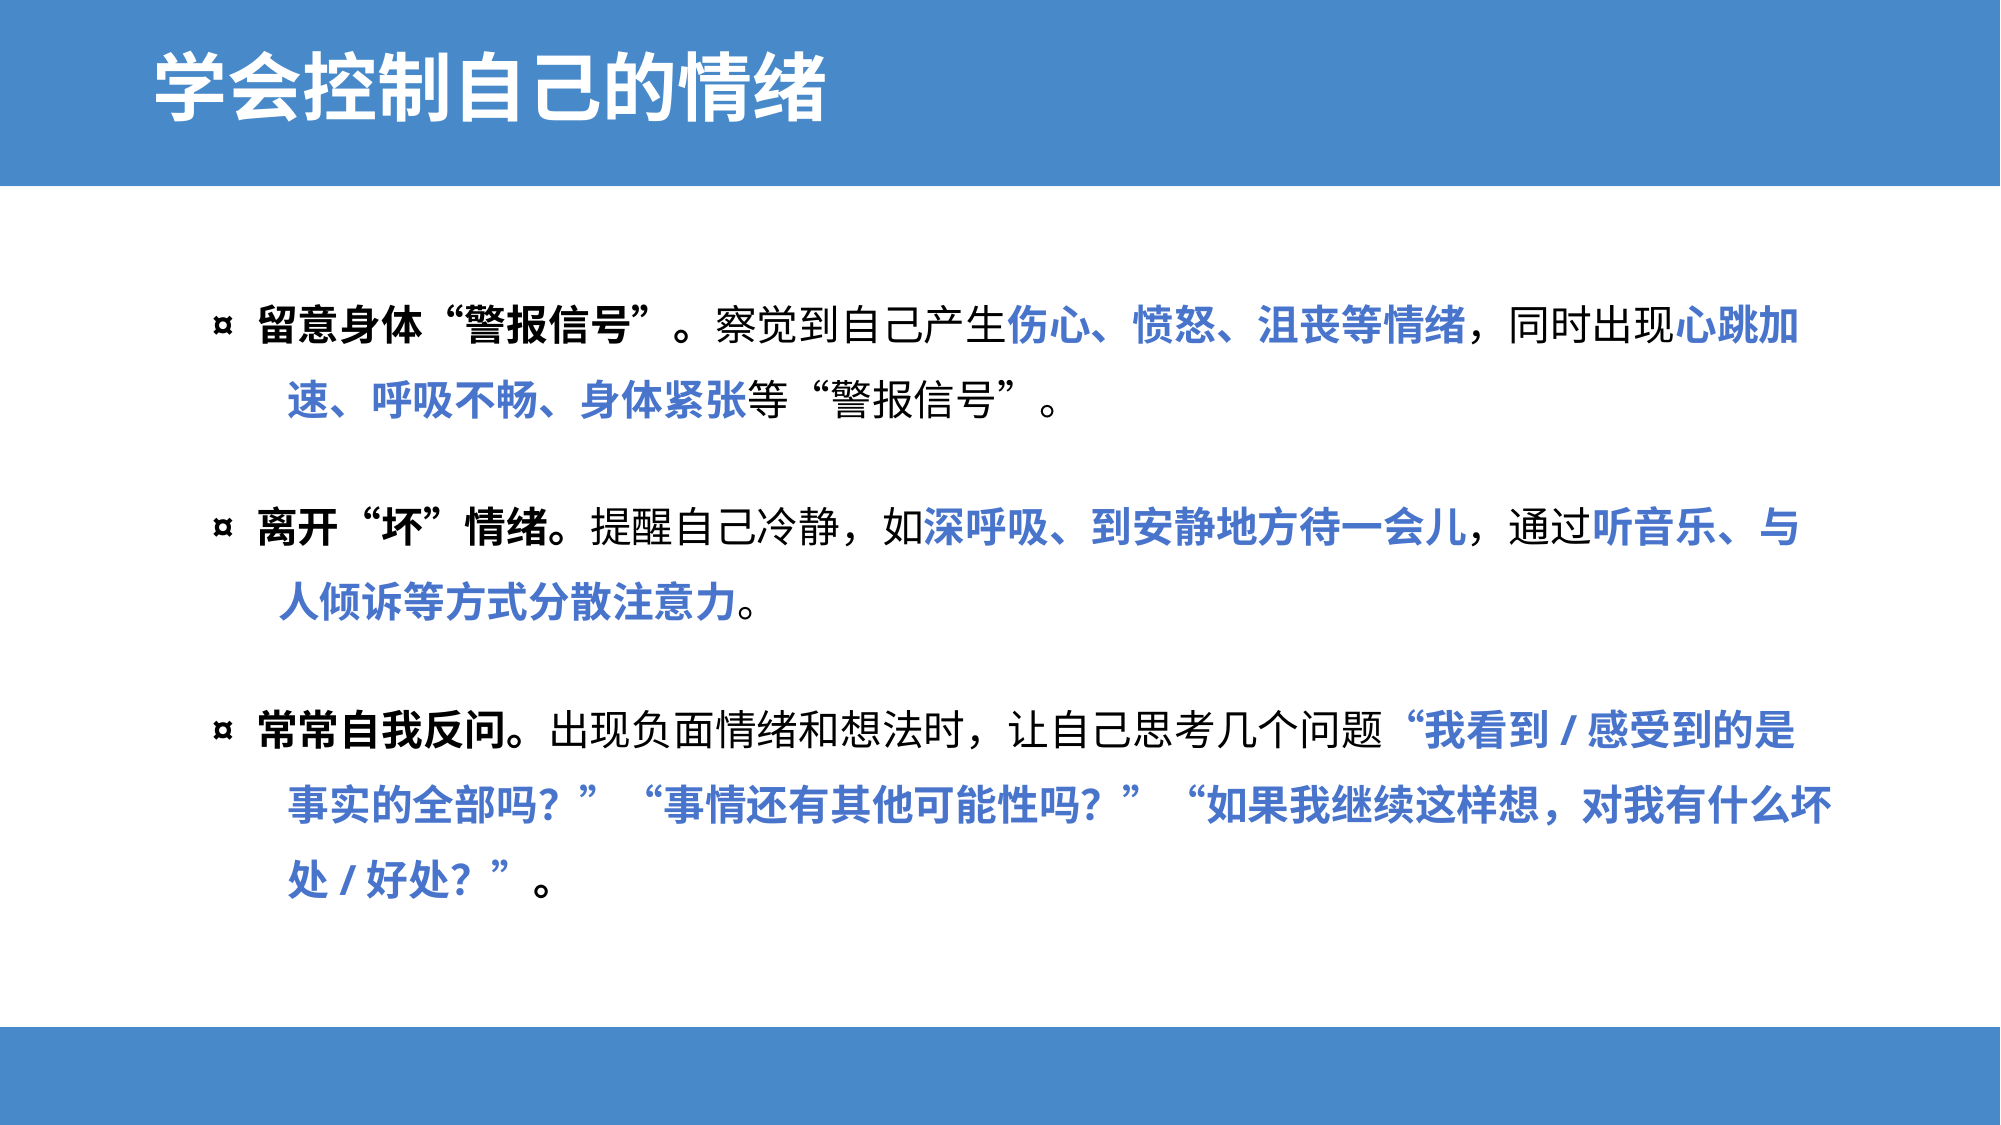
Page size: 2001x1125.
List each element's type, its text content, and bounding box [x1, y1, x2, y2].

title 学会控制自己的情绪 [137, 22, 1863, 161]
text_box ¤ 留意身体“警报信号”。察觉到自己产生伤心、愤怒、沮丧等情绪，同时出现心跳加 速、呼吸不畅、身体紧张等“警报信号”。 ¤ 离开“坏”情绪。提醒自己冷静，如深呼吸、到安静地方待一会儿，通过听音乐、与 人倾诉等方式分散注意力。 ¤ 常常自我反问。出现负面情绪和想法时，让自己思考几个问题“我看到/感受到的是 事实的全部吗？”“事情还有其他可能性吗？”“如果我继续这样想，对我有什么坏 处/好处？”。 [196, 266, 1861, 912]
picture [0, 0, 2000, 1125]
